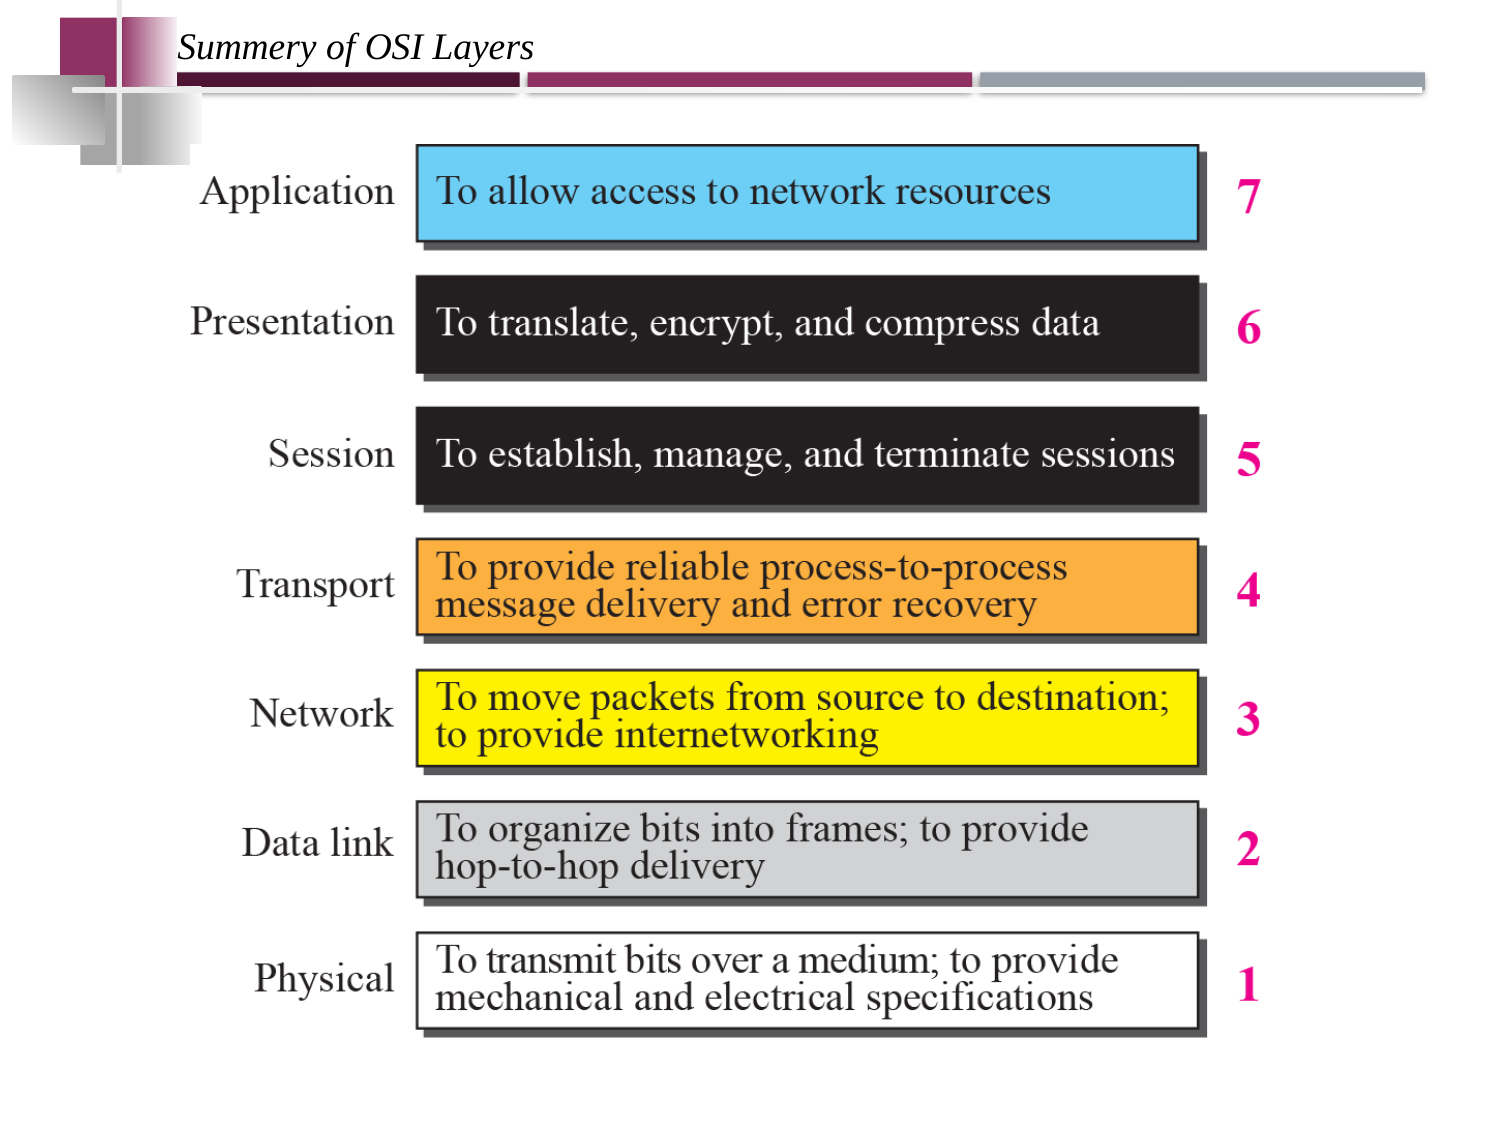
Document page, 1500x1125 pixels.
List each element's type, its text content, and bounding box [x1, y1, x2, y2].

text_box [116, 0, 122, 87]
text_box [122, 93, 141, 165]
picture [189, 143, 1264, 1038]
text_box [80, 93, 116, 165]
text_box [72, 87, 1423, 93]
text_box [12, 75, 105, 145]
text_box [122, 17, 177, 86]
text_box [141, 93, 202, 165]
text_box Summery of OSI Layers [162, 14, 1100, 75]
text_box [60, 17, 116, 86]
text_box [116, 93, 122, 173]
